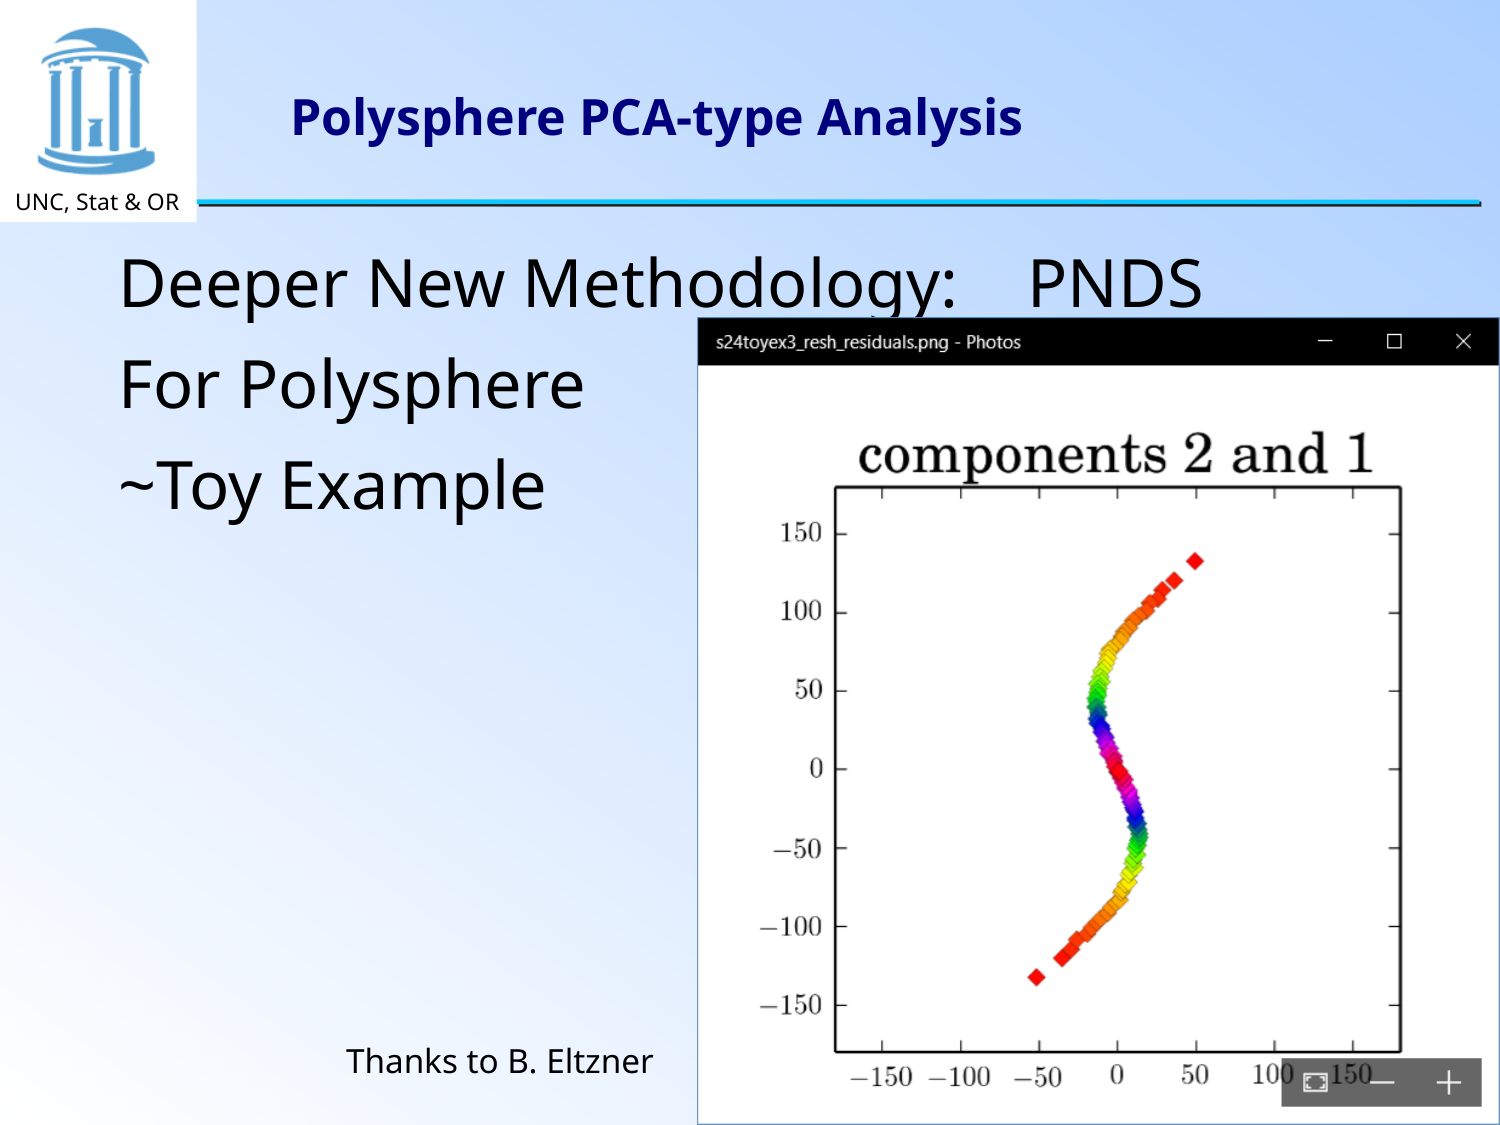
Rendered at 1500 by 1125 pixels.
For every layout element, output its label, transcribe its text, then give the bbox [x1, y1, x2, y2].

picture [696, 317, 1500, 1125]
list Deeper New Methodology: PNDS For Polysphere ~Toy Example Thanks to B. Eltzner [103, 224, 1432, 1075]
picture [14, 7, 189, 189]
title Polysphere PCA-type Analysis [275, 75, 1448, 156]
